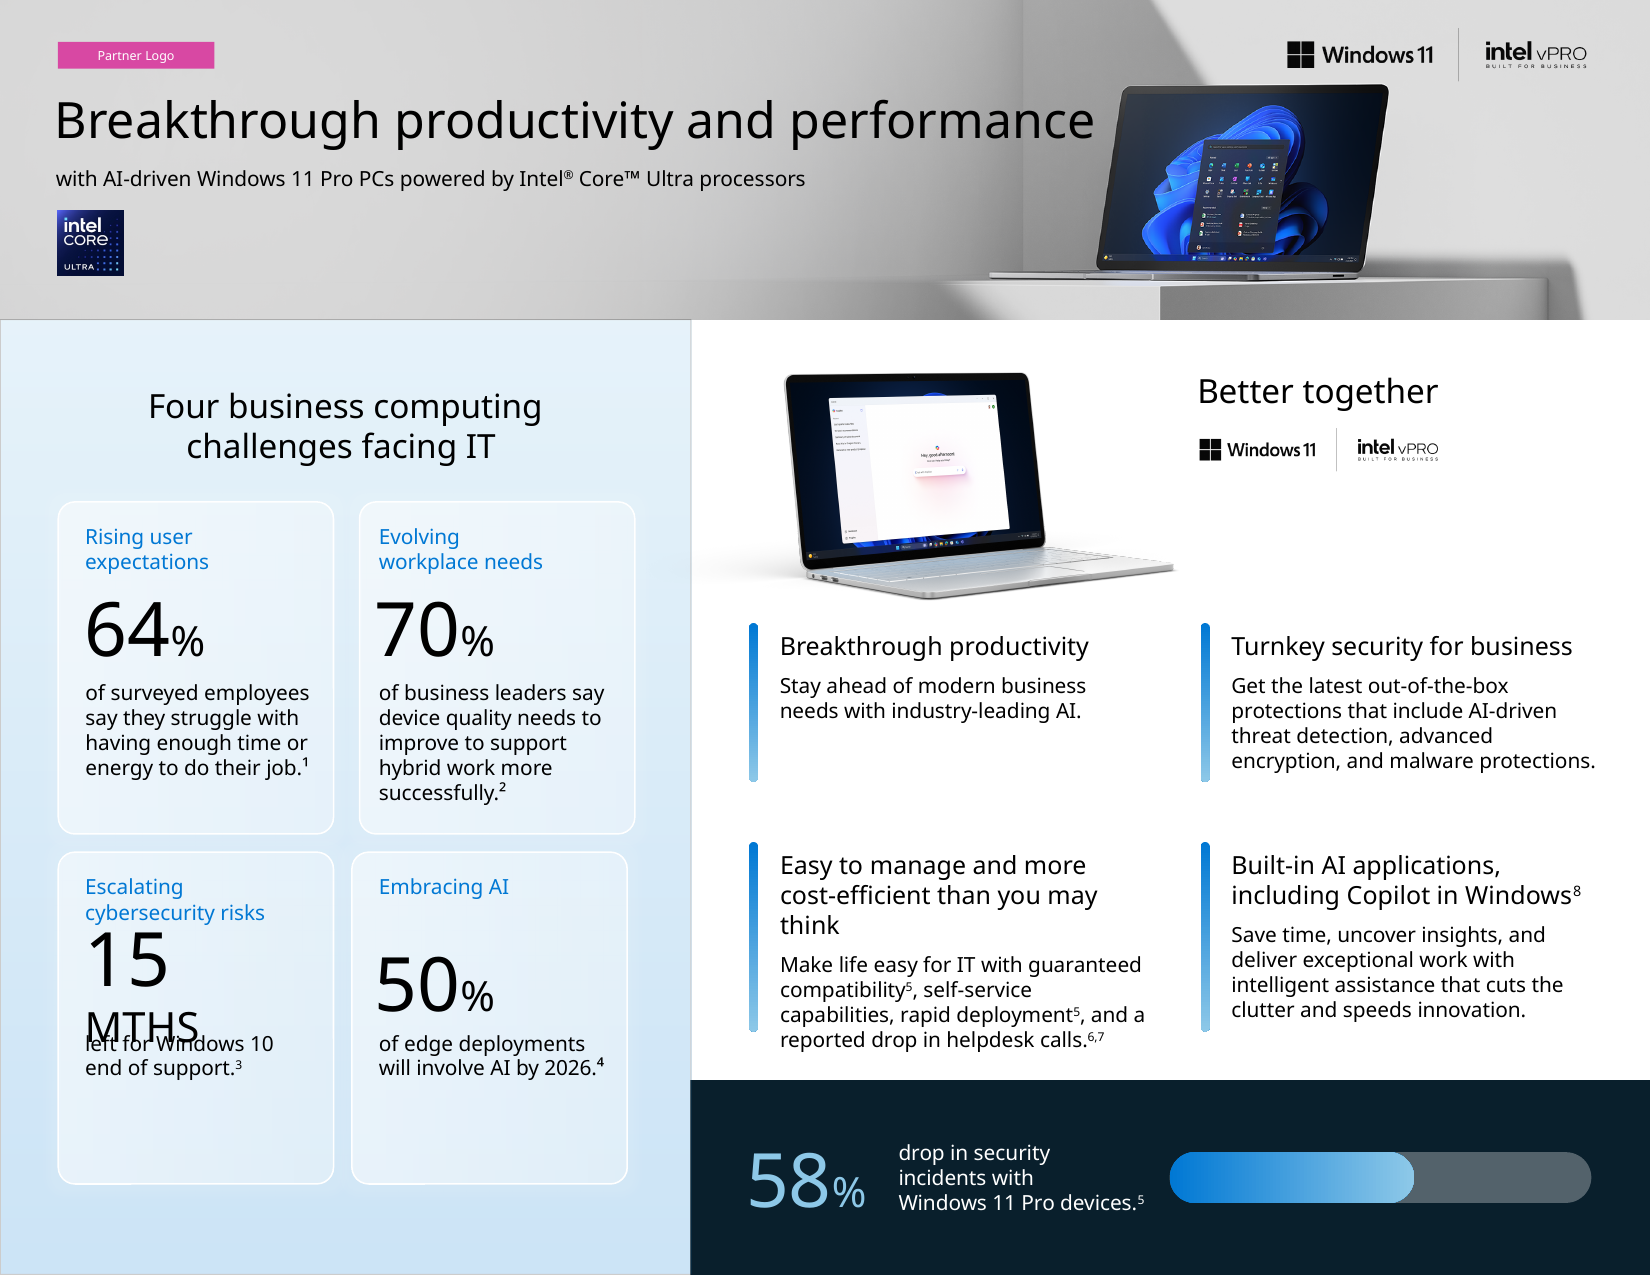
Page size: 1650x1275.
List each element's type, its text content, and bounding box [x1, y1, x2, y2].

text_box Partner Logo [57, 41, 215, 70]
picture [1361, 643, 1368, 653]
text_box 15 MTHS [69, 903, 319, 1059]
picture [1359, 387, 1368, 392]
picture [1359, 395, 1368, 401]
picture [0, 0, 1650, 685]
